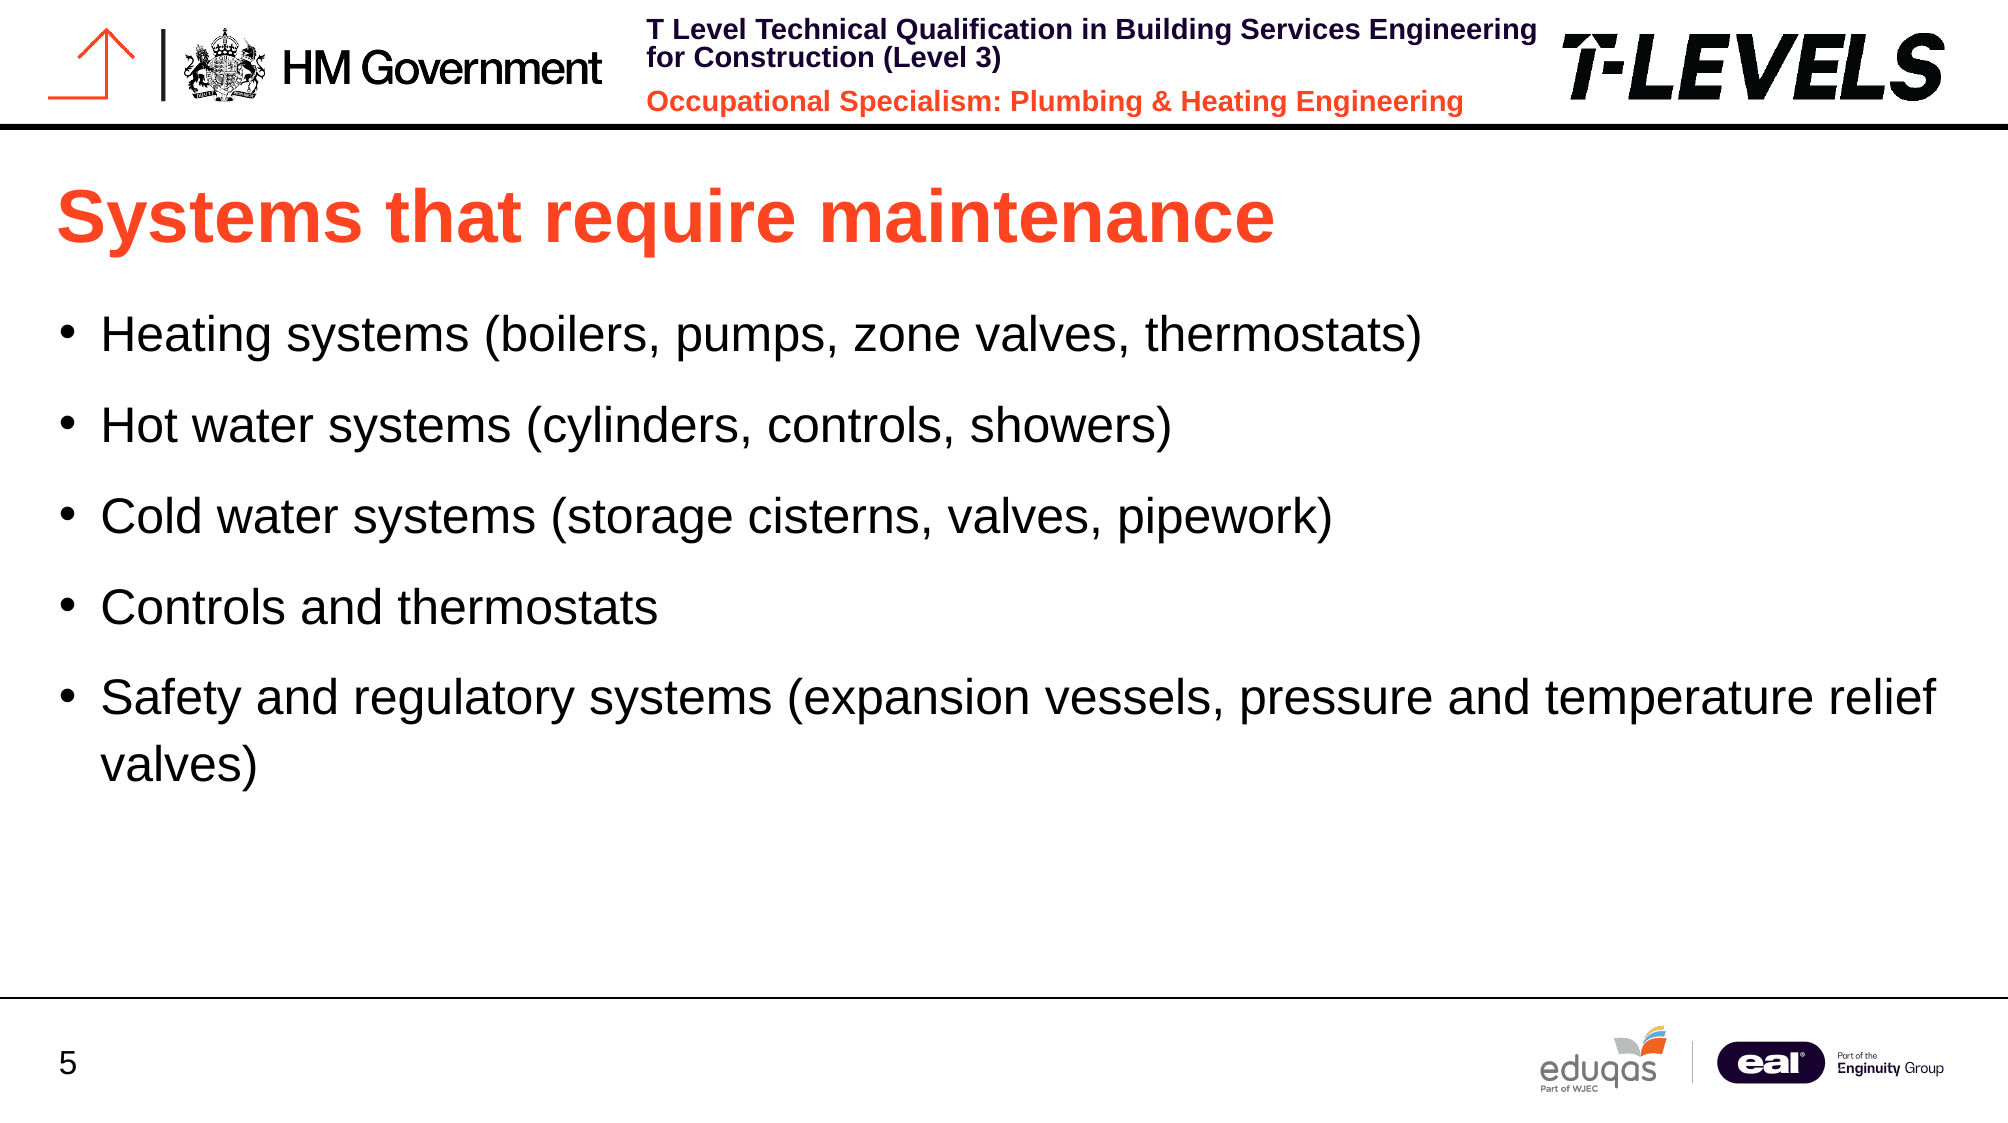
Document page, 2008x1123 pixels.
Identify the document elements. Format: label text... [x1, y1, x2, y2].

picture [1543, 25, 1964, 108]
title Systems that require maintenance [41, 111, 1949, 314]
list Heating systems (boilers, pumps, zone valves, thermostats) Hot water systems (cylinders, controls, showers) Cold water systems (storage cisterns, valves, pipework) Controls and thermostats Safety and regulatory systems (expansion vessels, pressure and temperature relief valves) [59, 295, 1949, 945]
picture [161, 28, 602, 102]
picture [43, 27, 141, 100]
picture [1535, 1021, 1949, 1097]
